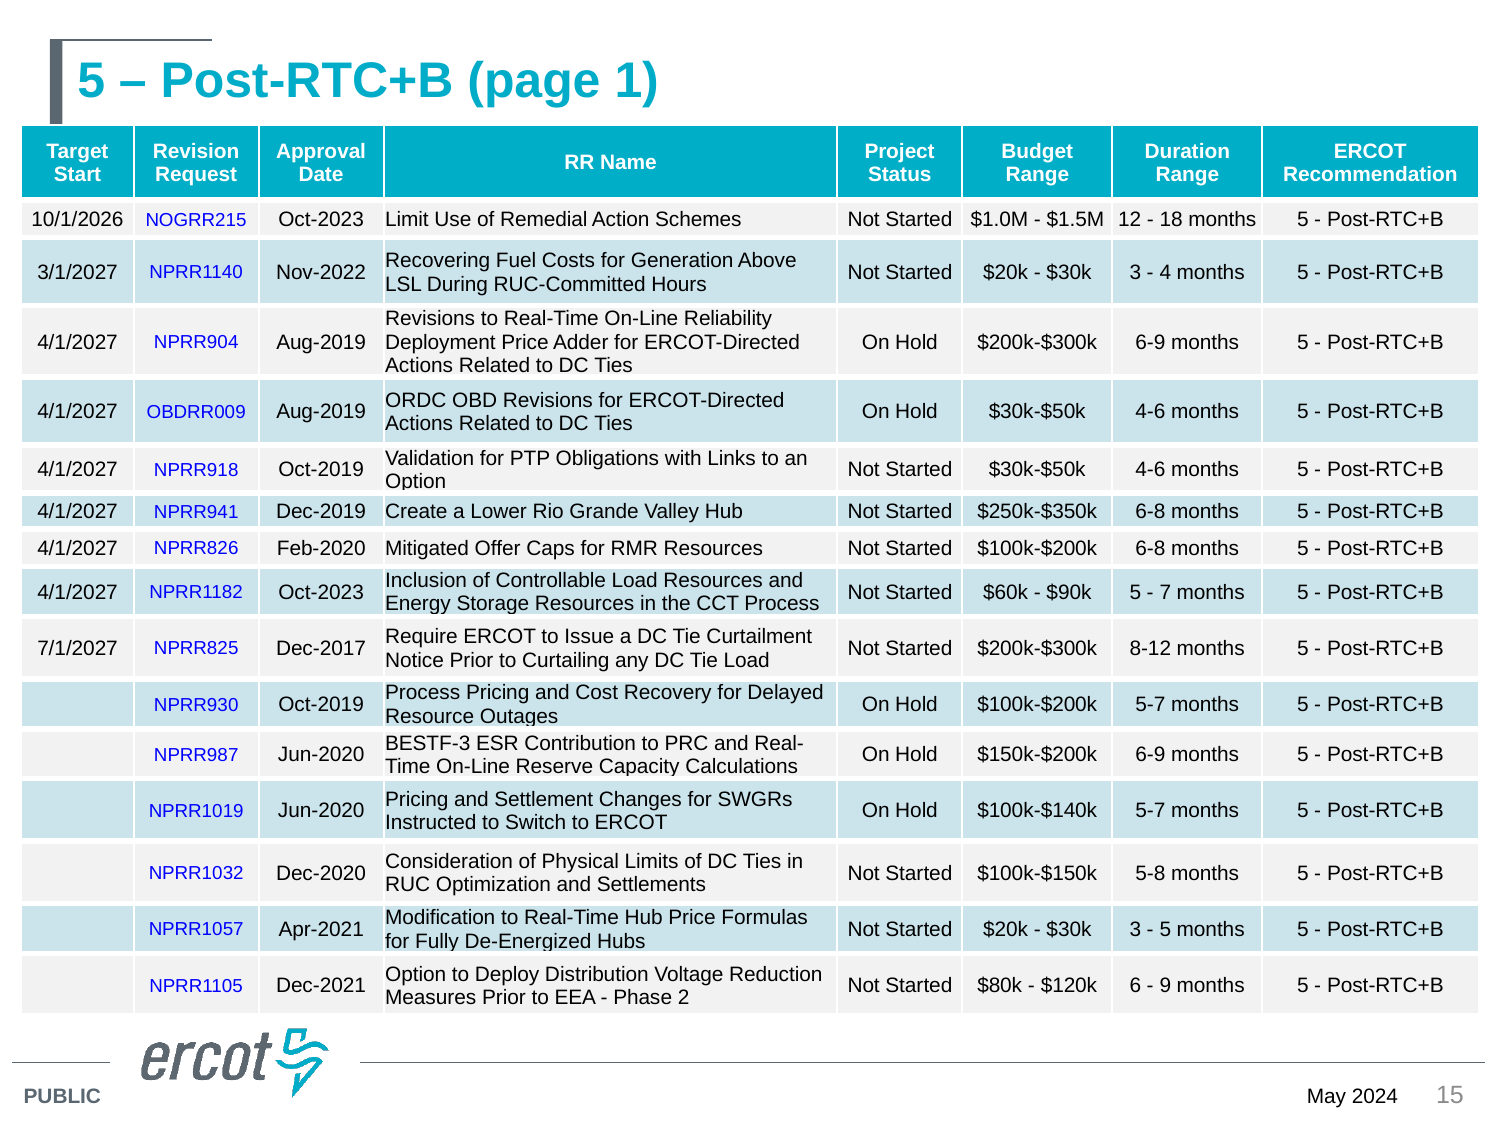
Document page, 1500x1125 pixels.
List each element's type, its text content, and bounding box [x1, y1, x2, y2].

table_cell Not Started [838, 906, 961, 951]
table_cell 5 - Post-RTC+B [1263, 781, 1478, 838]
table_cell [22, 956, 133, 1013]
table_cell 4/1/2027 [22, 569, 133, 614]
table_cell 6-8 months [1113, 532, 1261, 564]
table_cell NPRR825 [135, 619, 258, 676]
table_cell Require ERCOT to Issue a DC Tie Curtailment Notice Prior to Curtailing any DC Tie Load [385, 619, 836, 676]
table_cell Feb-2020 [260, 532, 383, 564]
table_cell 4/1/2027 [22, 496, 133, 526]
table_cell Validation for PTP Obligations with Links to an Option [385, 448, 836, 490]
table_cell 4-6 months [1113, 380, 1261, 442]
table_cell Dec-2017 [260, 619, 383, 676]
table_cell [22, 844, 133, 901]
table_cell 5 - Post-RTC+B [1263, 203, 1478, 235]
table_cell NPRR826 [135, 532, 258, 564]
table_cell NPRR918 [135, 448, 258, 490]
table_cell NPRR987 [135, 732, 258, 776]
table_cell 5 - Post-RTC+B [1263, 682, 1478, 726]
table_cell NPRR904 [135, 308, 258, 374]
table_cell Dec-2020 [260, 844, 383, 901]
table_cell $200k-$300k [963, 619, 1111, 676]
table_cell $20k - $30k [963, 240, 1111, 303]
table_cell NPRR930 [135, 682, 258, 726]
table_cell 5 - Post-RTC+B [1263, 308, 1478, 374]
table_cell Consideration of Physical Limits of DC Ties in RUC Optimization and Settlements [385, 844, 836, 901]
table_cell 6-9 months [1113, 732, 1261, 776]
table_cell Not Started [838, 956, 961, 1013]
table_cell Process Pricing and Cost Recovery for Delayed Resource Outages [385, 682, 836, 726]
table_cell $150k-$200k [963, 732, 1111, 776]
table_cell Pricing and Settlement Changes for SWGRs Instructed to Switch to ERCOT [385, 781, 836, 838]
table_cell 4/1/2027 [22, 308, 133, 374]
table_cell Modification to Real-Time Hub Price Formulas for Fully De-Energized Hubs [385, 906, 836, 951]
table_cell Not Started [838, 844, 961, 901]
table_cell 5 - Post-RTC+B [1263, 532, 1478, 564]
table_header Revision Request [135, 126, 258, 197]
table_header Duration Range [1113, 126, 1261, 197]
table_header Target Start [22, 126, 133, 197]
table_cell On Hold [838, 308, 961, 374]
table_cell NOGRR215 [135, 203, 258, 235]
table_cell 5 - Post-RTC+B [1263, 448, 1478, 490]
table_cell $100k-$200k [963, 532, 1111, 564]
table_cell 5-7 months [1113, 682, 1261, 726]
table_cell ORDC OBD Revisions for ERCOT-Directed Actions Related to DC Ties [385, 380, 836, 442]
table_cell Nov-2022 [260, 240, 383, 303]
table_cell 5 - Post-RTC+B [1263, 569, 1478, 614]
table_header Approval Date [260, 126, 383, 197]
table_cell NPRR1140 [135, 240, 258, 303]
table_cell 3 - 4 months [1113, 240, 1261, 303]
table_cell On Hold [838, 732, 961, 776]
table_cell Not Started [838, 240, 961, 303]
table_cell 5 - Post-RTC+B [1263, 844, 1478, 901]
table_cell Not Started [838, 448, 961, 490]
table_cell 8-12 months [1113, 619, 1261, 676]
table_cell $100k-$200k [963, 682, 1111, 726]
table_cell $250k-$350k [963, 496, 1111, 526]
table_cell OBDRR009 [135, 380, 258, 442]
table_cell Option to Deploy Distribution Voltage Reduction Measures Prior to EEA - Phase 2 [385, 956, 836, 1013]
table_cell 3/1/2027 [22, 240, 133, 303]
table_header ERCOT Recommendation [1263, 126, 1478, 197]
table_cell 3 - 5 months [1113, 906, 1261, 951]
table_cell $1.0M - $1.5M [963, 203, 1111, 235]
table_cell 5 - 7 months [1113, 569, 1261, 614]
table_cell Oct-2019 [260, 682, 383, 726]
table_header Project Status [838, 126, 961, 197]
table_cell Oct-2019 [260, 448, 383, 490]
table_cell Not Started [838, 496, 961, 526]
table_cell 5 - Post-RTC+B [1263, 906, 1478, 951]
picture [137, 1024, 332, 1100]
table_cell 10/1/2026 [22, 203, 133, 235]
table_cell 6-9 months [1113, 308, 1261, 374]
table_cell Revisions to Real-Time On-Line Reliability Deployment Price Adder for ERCOT-Directed Actions Related to DC Ties [385, 308, 836, 374]
table_cell [22, 732, 133, 776]
title 5 – Post-RTC+B (page 1) [62, 39, 1000, 124]
table_cell 4/1/2027 [22, 380, 133, 442]
table_cell $100k-$150k [963, 844, 1111, 901]
table_cell $100k-$140k [963, 781, 1111, 838]
table_cell 5 - Post-RTC+B [1263, 496, 1478, 526]
table_cell Not Started [838, 203, 961, 235]
table_cell $200k-$300k [963, 308, 1111, 374]
table_cell Recovering Fuel Costs for Generation Above LSL During RUC-Committed Hours [385, 240, 836, 303]
table_cell $20k - $30k [963, 906, 1111, 951]
table_cell Oct-2023 [260, 203, 383, 235]
table_cell [22, 906, 133, 951]
table_header RR Name [385, 126, 836, 197]
table_cell 5 - Post-RTC+B [1263, 619, 1478, 676]
table_cell Not Started [838, 532, 961, 564]
table_cell Not Started [838, 619, 961, 676]
table_cell [22, 781, 133, 838]
table_cell NPRR1032 [135, 844, 258, 901]
table_cell On Hold [838, 781, 961, 838]
table_cell Aug-2019 [260, 308, 383, 374]
table_cell On Hold [838, 682, 961, 726]
table_cell Jun-2020 [260, 781, 383, 838]
table_cell Create a Lower Rio Grande Valley Hub [385, 496, 836, 526]
table_cell Inclusion of Controllable Load Resources and Energy Storage Resources in the CCT Process [385, 569, 836, 614]
table_cell 5 - Post-RTC+B [1263, 240, 1478, 303]
table_cell BESTF-3 ESR Contribution to PRC and Real-Time On-Line Reserve Capacity Calculations [385, 732, 836, 776]
slide_number 15 [1412, 1076, 1488, 1112]
table_cell 12 - 18 months [1113, 203, 1261, 235]
table_cell Not Started [838, 569, 961, 614]
table_cell $30k-$50k [963, 448, 1111, 490]
table_cell NPRR1105 [135, 956, 258, 1013]
table_cell 5 - Post-RTC+B [1263, 380, 1478, 442]
table_cell Oct-2023 [260, 569, 383, 614]
table_cell Limit Use of Remedial Action Schemes [385, 203, 836, 235]
table_cell 5-7 months [1113, 781, 1261, 838]
table_cell Mitigated Offer Caps for RMR Resources [385, 532, 836, 564]
table_cell On Hold [838, 380, 961, 442]
table_cell 4/1/2027 [22, 448, 133, 490]
table_cell Dec-2019 [260, 496, 383, 526]
table_cell $30k-$50k [963, 380, 1111, 442]
table_cell 4/1/2027 [22, 532, 133, 564]
table_cell NPRR1182 [135, 569, 258, 614]
table_cell NPRR1057 [135, 906, 258, 951]
table_cell 6 - 9 months [1113, 956, 1261, 1013]
table_cell NPRR941 [135, 496, 258, 526]
table_cell 5 - Post-RTC+B [1263, 956, 1478, 1013]
table_cell 5-8 months [1113, 844, 1261, 901]
table_cell 4-6 months [1113, 448, 1261, 490]
table_cell 7/1/2027 [22, 619, 133, 676]
table_cell [22, 682, 133, 726]
table_cell Dec-2021 [260, 956, 383, 1013]
table_cell Jun-2020 [260, 732, 383, 776]
table_cell $80k - $120k [963, 956, 1111, 1013]
table_cell Apr-2021 [260, 906, 383, 951]
table_cell NPRR1019 [135, 781, 258, 838]
table_cell 6-8 months [1113, 496, 1261, 526]
table_cell 5 - Post-RTC+B [1263, 732, 1478, 776]
table_cell $60k - $90k [963, 569, 1111, 614]
table_cell Aug-2019 [260, 380, 383, 442]
table_header Budget Range [963, 126, 1111, 197]
